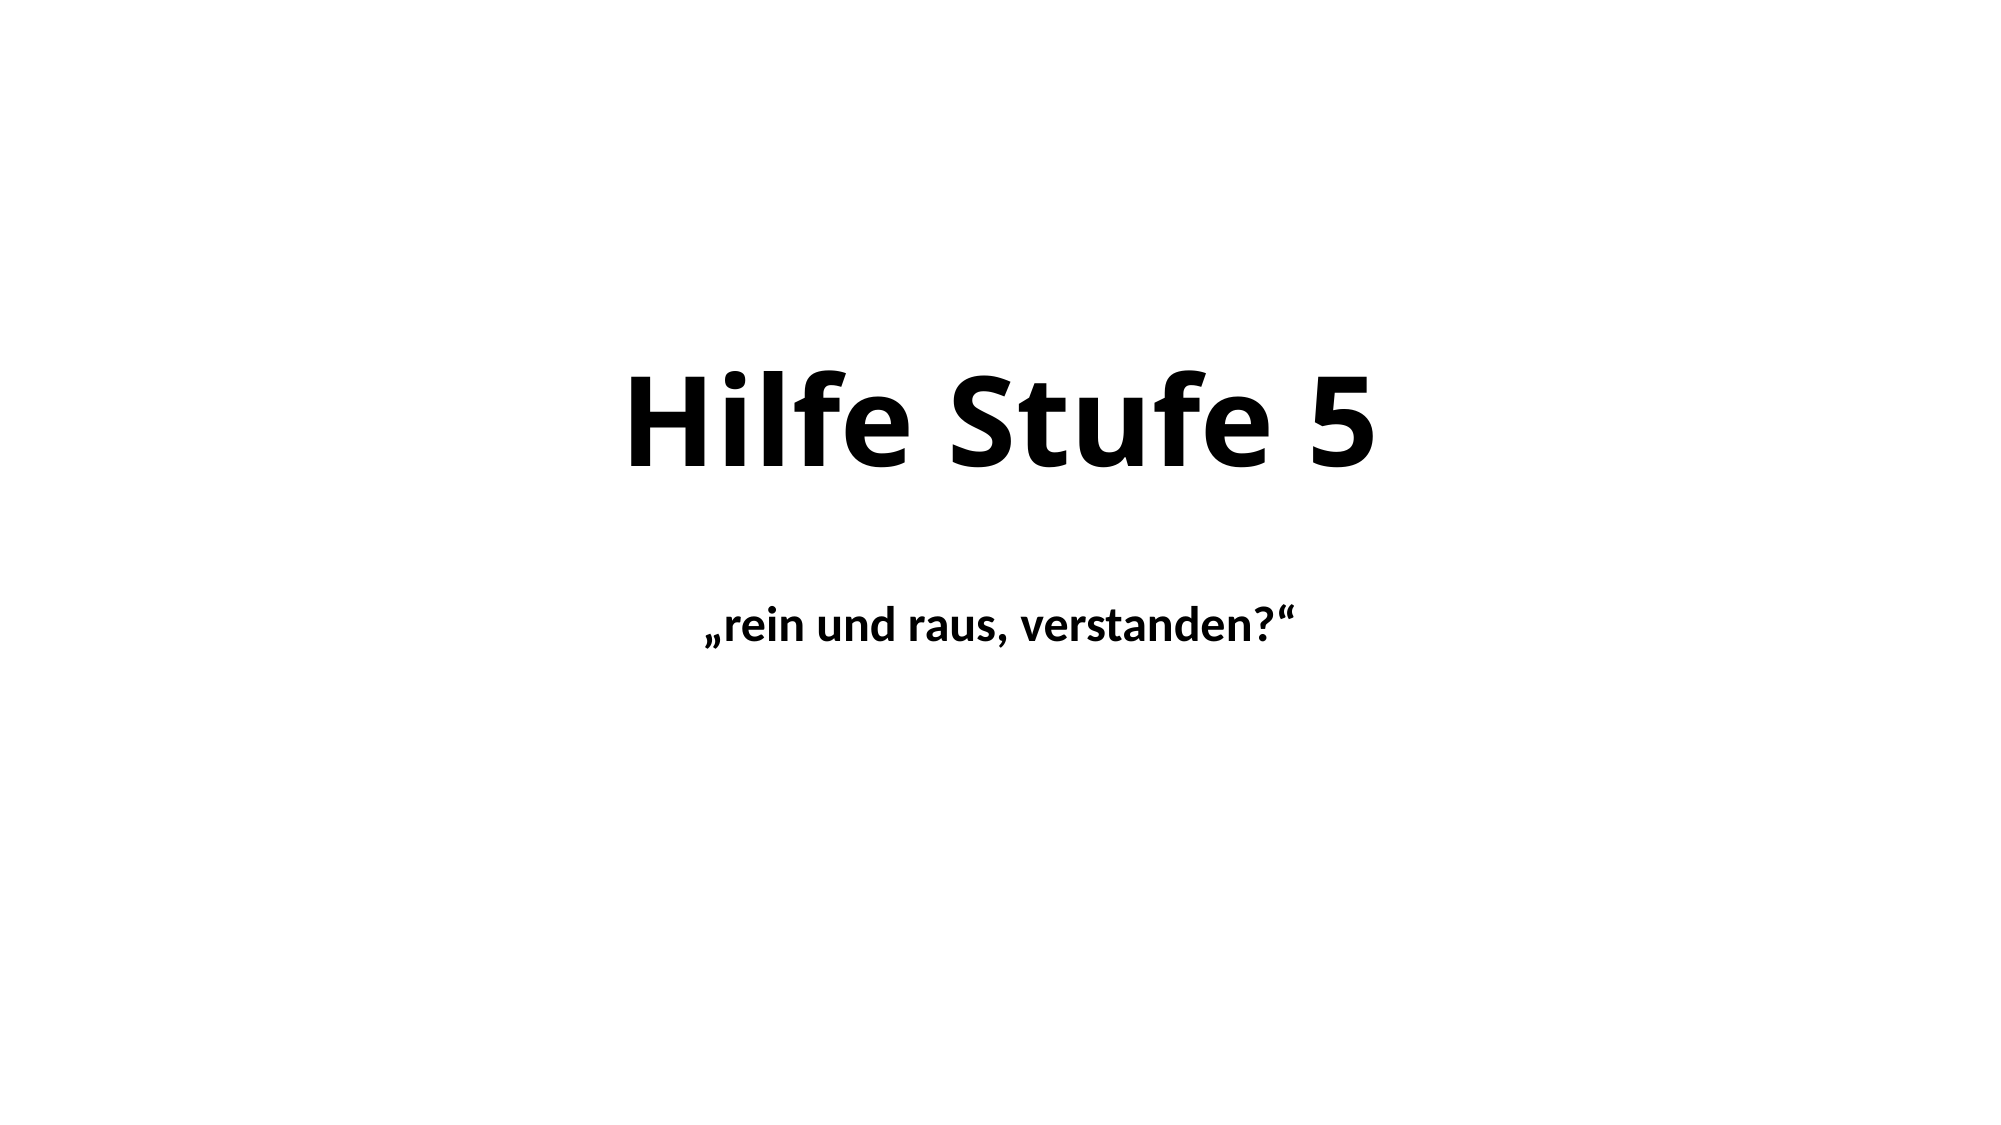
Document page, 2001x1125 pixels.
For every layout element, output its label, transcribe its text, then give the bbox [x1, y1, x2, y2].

subtitle „rein und raus, verstanden?“ [249, 590, 1750, 863]
title Hilfe Stufe 5 [249, 109, 1750, 501]
